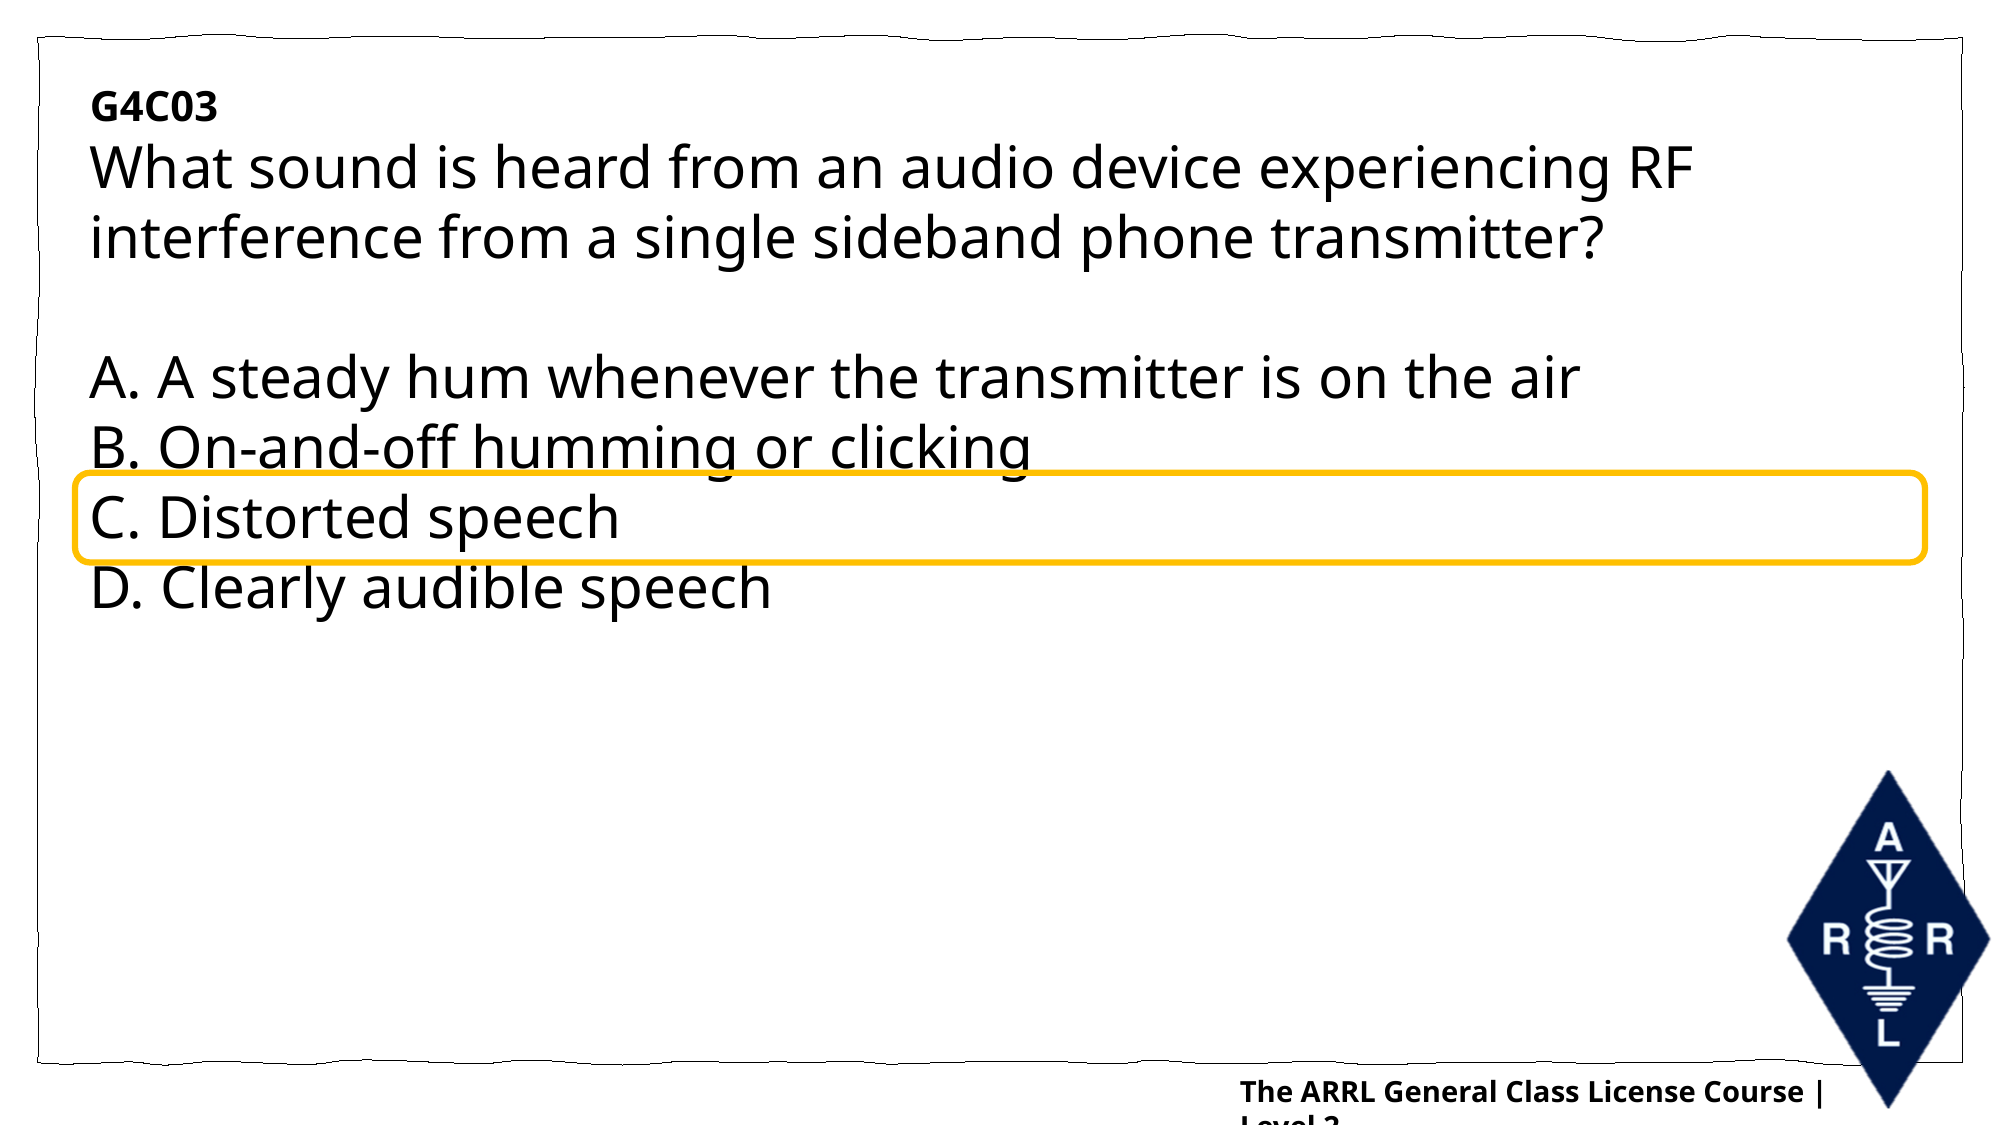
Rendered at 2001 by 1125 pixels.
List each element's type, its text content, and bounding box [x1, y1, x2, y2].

text_box G4C03 What sound is heard from an audio device experiencing RF interference from a single sideband phone transmitter? A. A steady hum whenever the transmitter is on the air B. On-and-off humming or clicking C. Distorted speech D. Clearly audible speech [75, 556, 1850, 628]
text_box G4C03 What sound is heard from an audio device experiencing RF interference from a single sideband phone transmitter? A. A steady hum whenever the transmitter is on the air B. On-and-off humming or clicking C. Distorted speech D. Clearly audible speech [75, 72, 1850, 479]
picture [1773, 752, 1999, 1125]
text_box [73, 471, 1927, 564]
